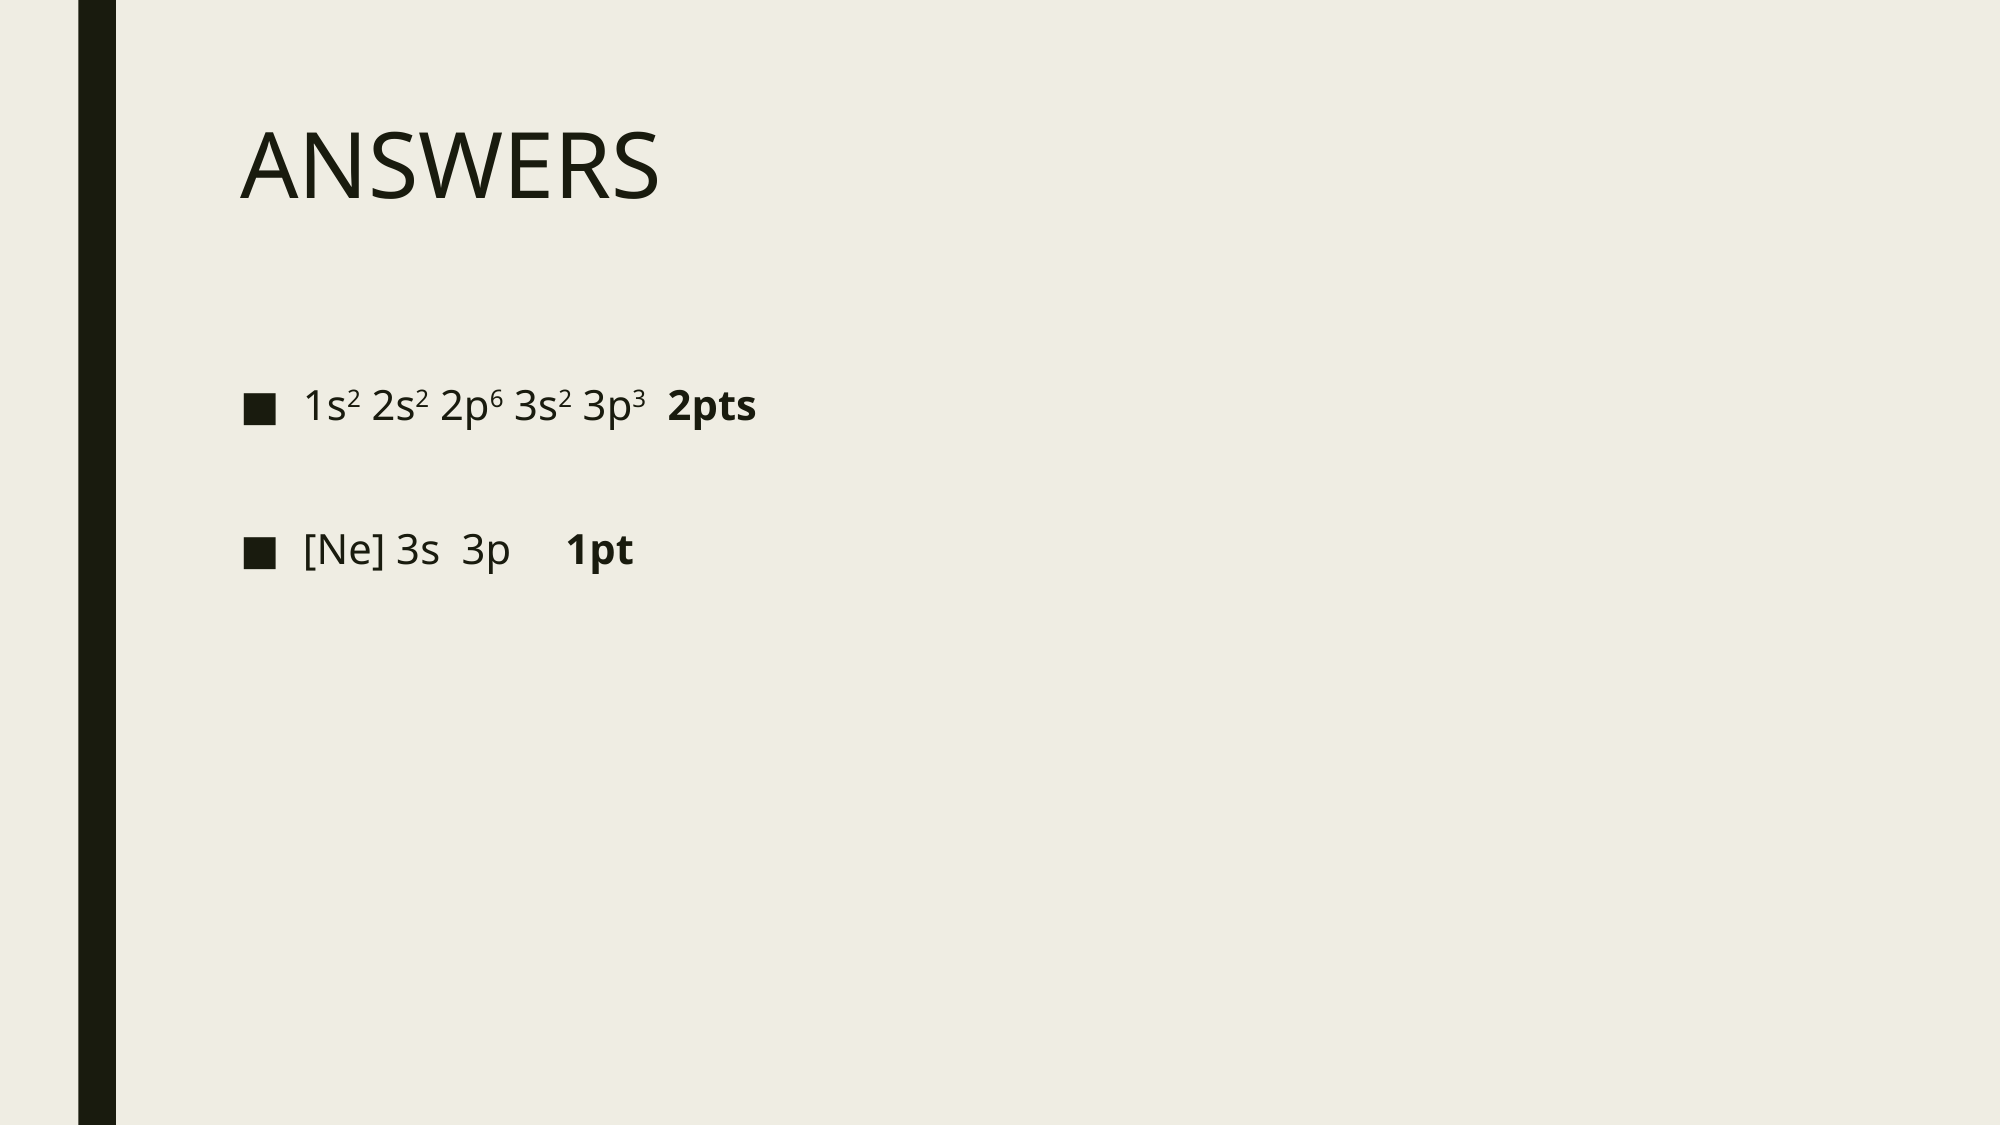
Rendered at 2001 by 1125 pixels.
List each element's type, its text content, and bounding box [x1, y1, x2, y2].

title ANSWERS [225, 112, 1800, 357]
